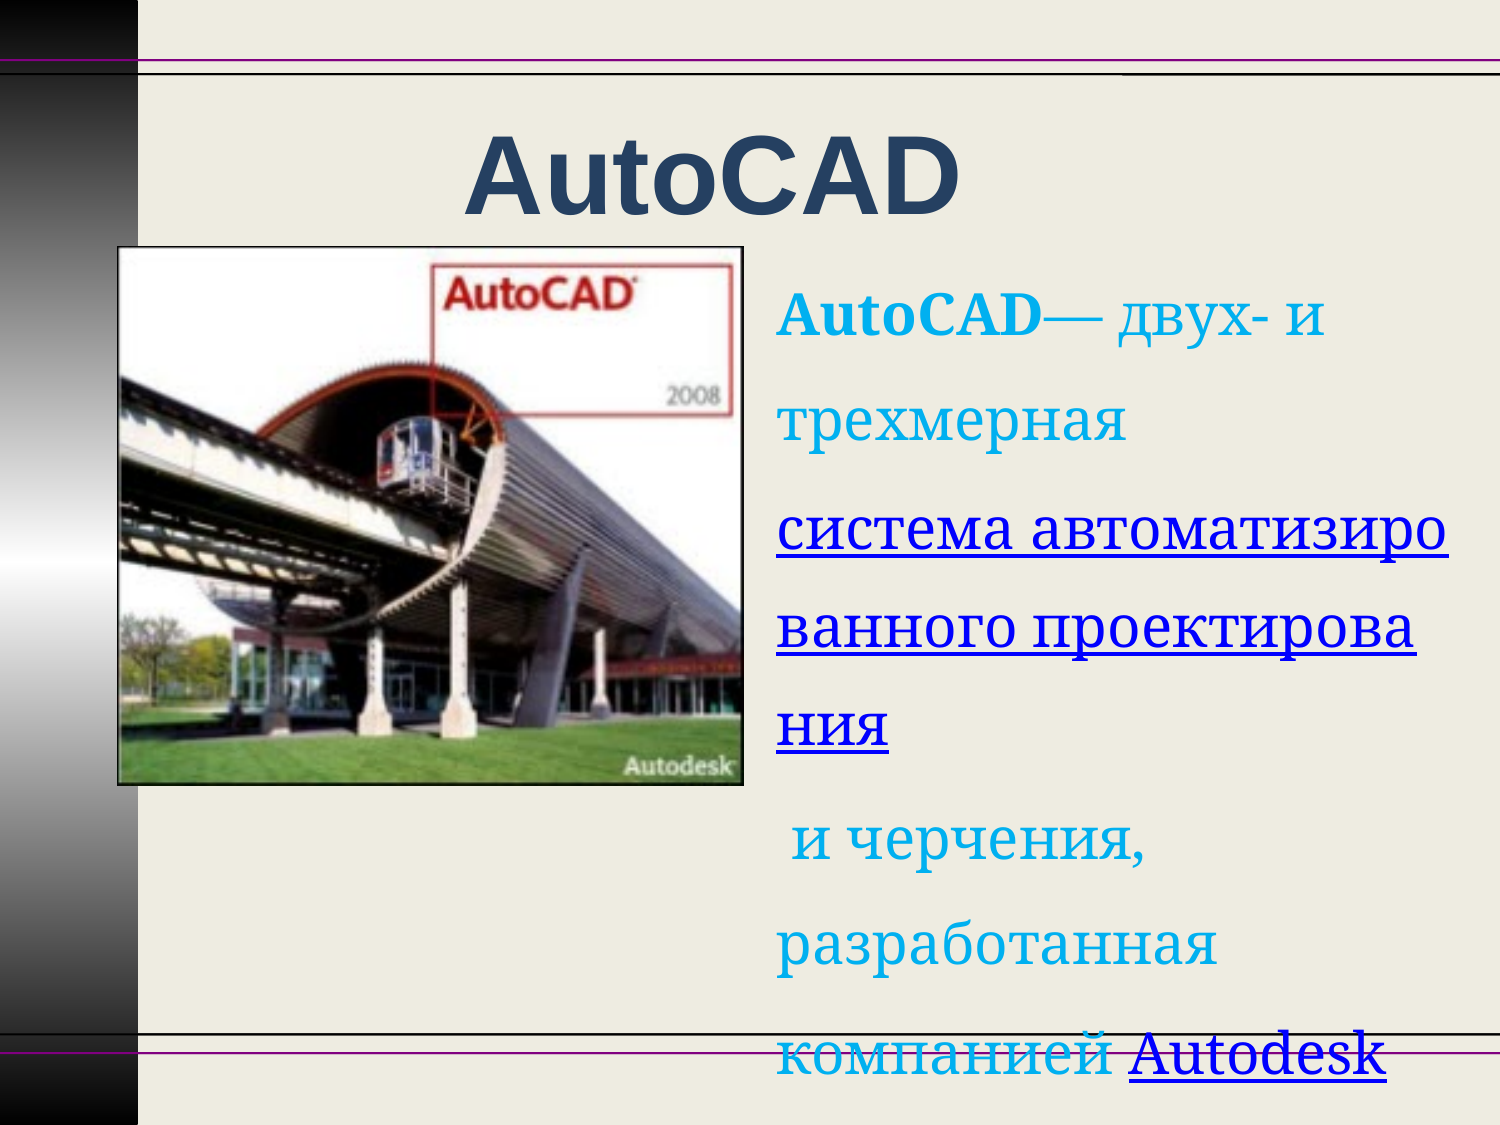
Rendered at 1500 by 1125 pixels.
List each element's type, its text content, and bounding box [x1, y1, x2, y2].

text_box AutoCAD [210, 70, 1215, 269]
text_box AutoCAD— двух- и трехмерная система автоматизированного проектирования и черчения, разработанная компанией Autodesk [761, 234, 1465, 907]
picture [116, 245, 745, 786]
